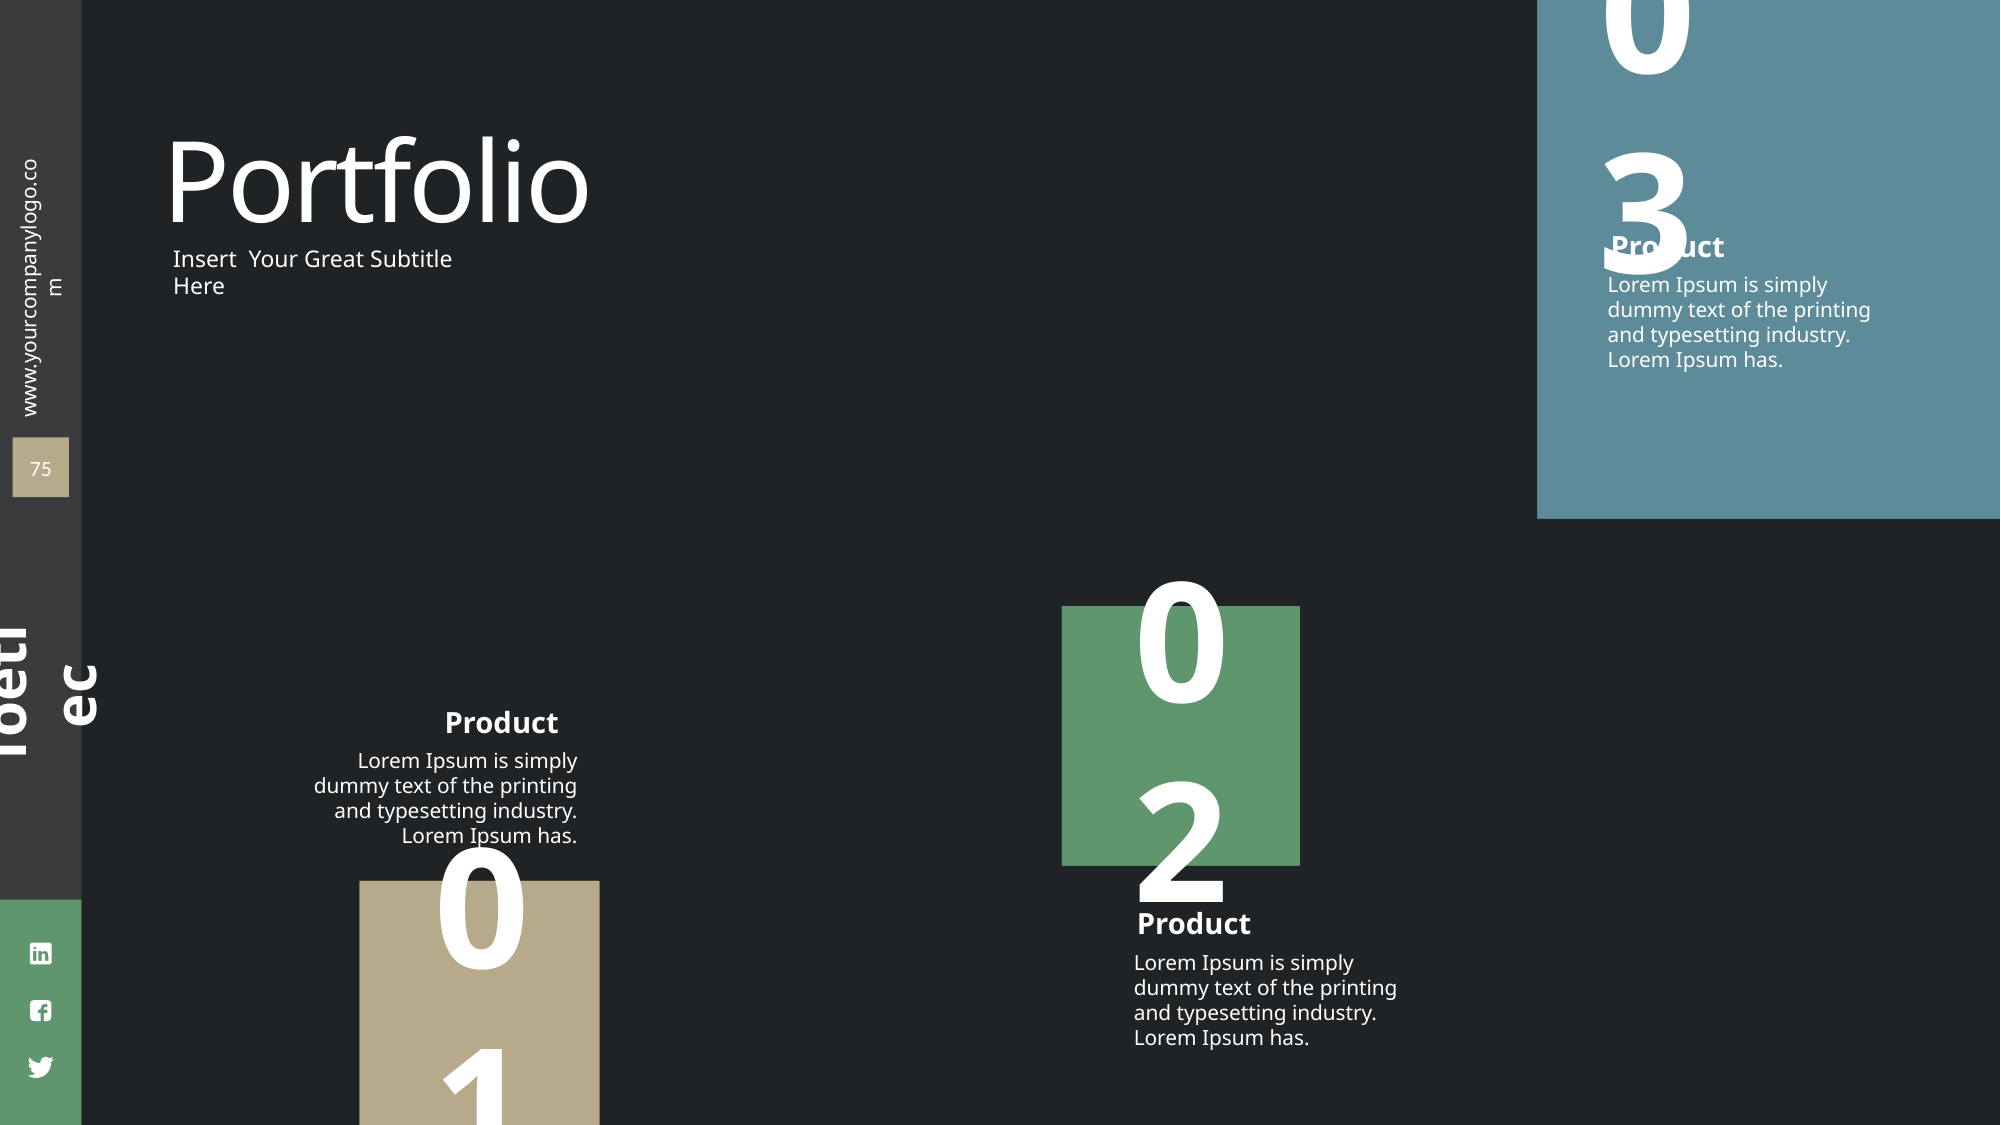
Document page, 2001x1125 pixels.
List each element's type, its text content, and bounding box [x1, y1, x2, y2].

text_box Product [345, 685, 582, 743]
slide_number 75 [12, 437, 69, 498]
text_box Lorem Ipsum is simply dummy text of the printing and typesetting industry. Lorem Ipsum has. [1603, 267, 1886, 377]
text_box Lorem Ipsum is simply dummy text of the printing and typesetting industry. Lorem Ipsum has. [1129, 945, 1412, 1054]
text_box Insert Your Great Subtitle Here [158, 237, 512, 307]
text_box [1062, 607, 1301, 867]
text_box Product [1595, 208, 1832, 282]
text_box 02 [1107, 657, 1254, 815]
text_box 01 [407, 922, 555, 1081]
text_box [1538, 0, 2000, 518]
text_box Lorem Ipsum is simply dummy text of the printing and typesetting industry. Lorem Ipsum has. [300, 743, 582, 853]
text_box 03 [1564, 28, 1729, 186]
text_box [359, 880, 599, 1125]
text_box Portfolio [147, 117, 1062, 239]
text_box Product [1121, 886, 1359, 959]
picture [599, 0, 2000, 1125]
